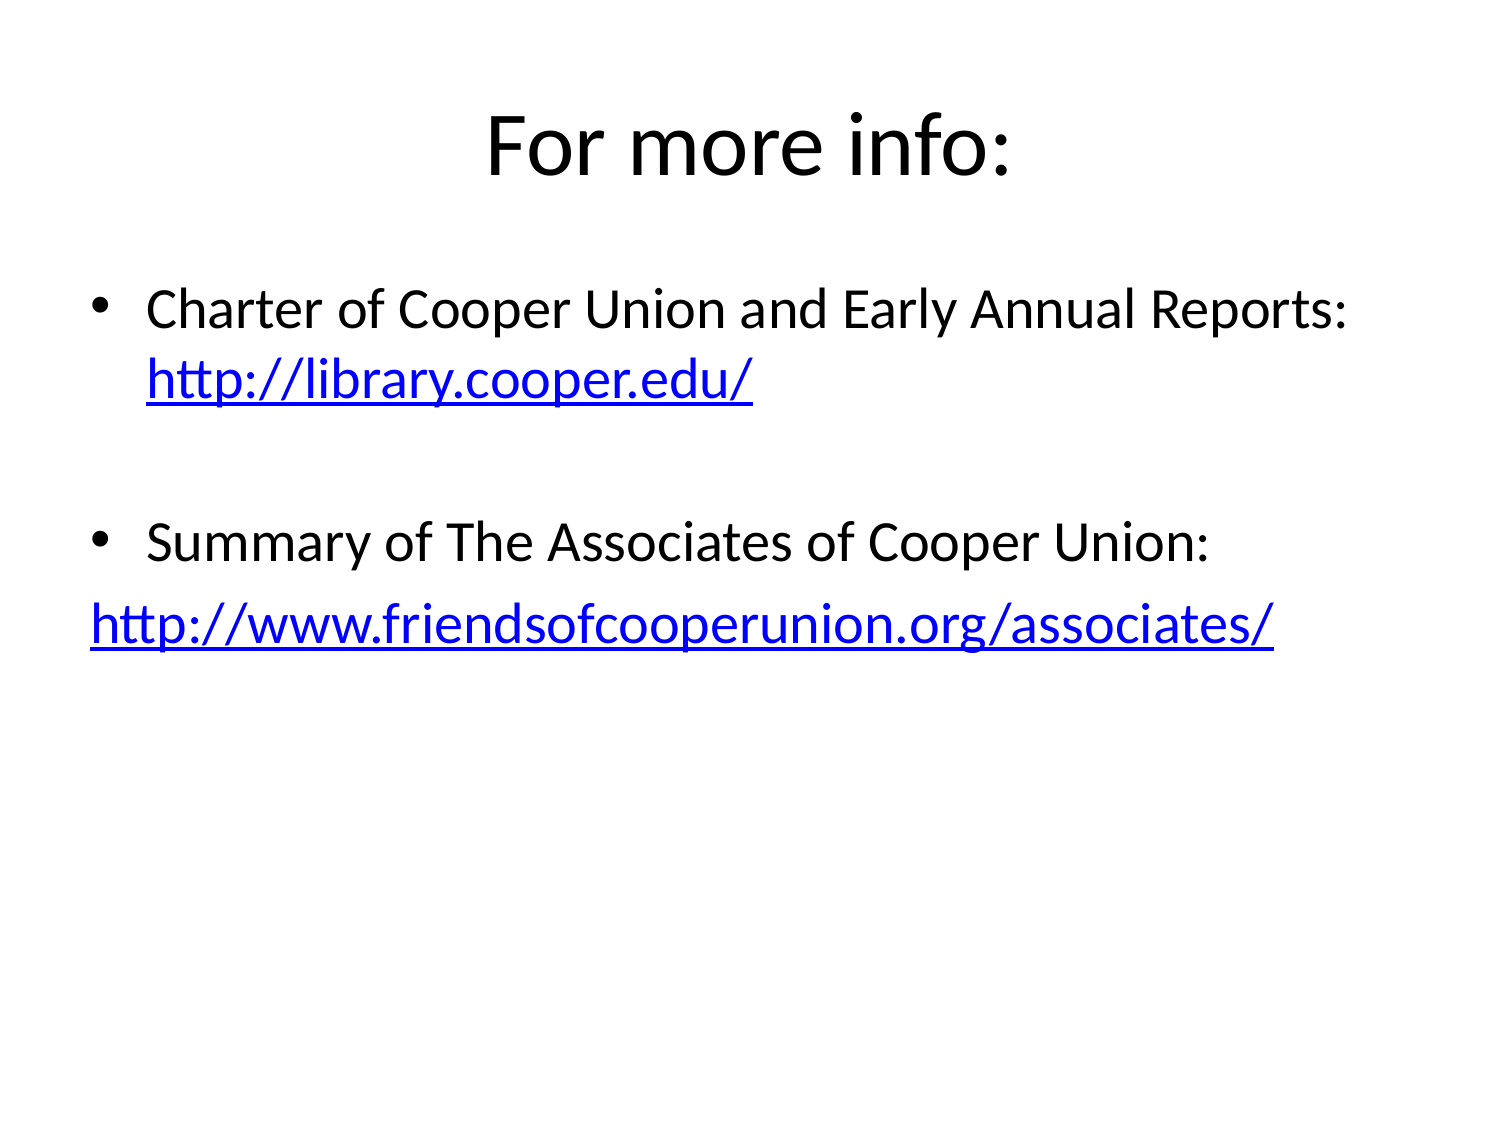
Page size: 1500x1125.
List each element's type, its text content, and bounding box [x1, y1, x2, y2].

title For more info: [75, 45, 1425, 233]
list Charter of Cooper Union and Early Annual Reports: http://library.cooper.edu/ Summary of The Associates of Cooper Union: http://www.friendsofcooperunion.org/associates/ [75, 262, 1425, 1005]
